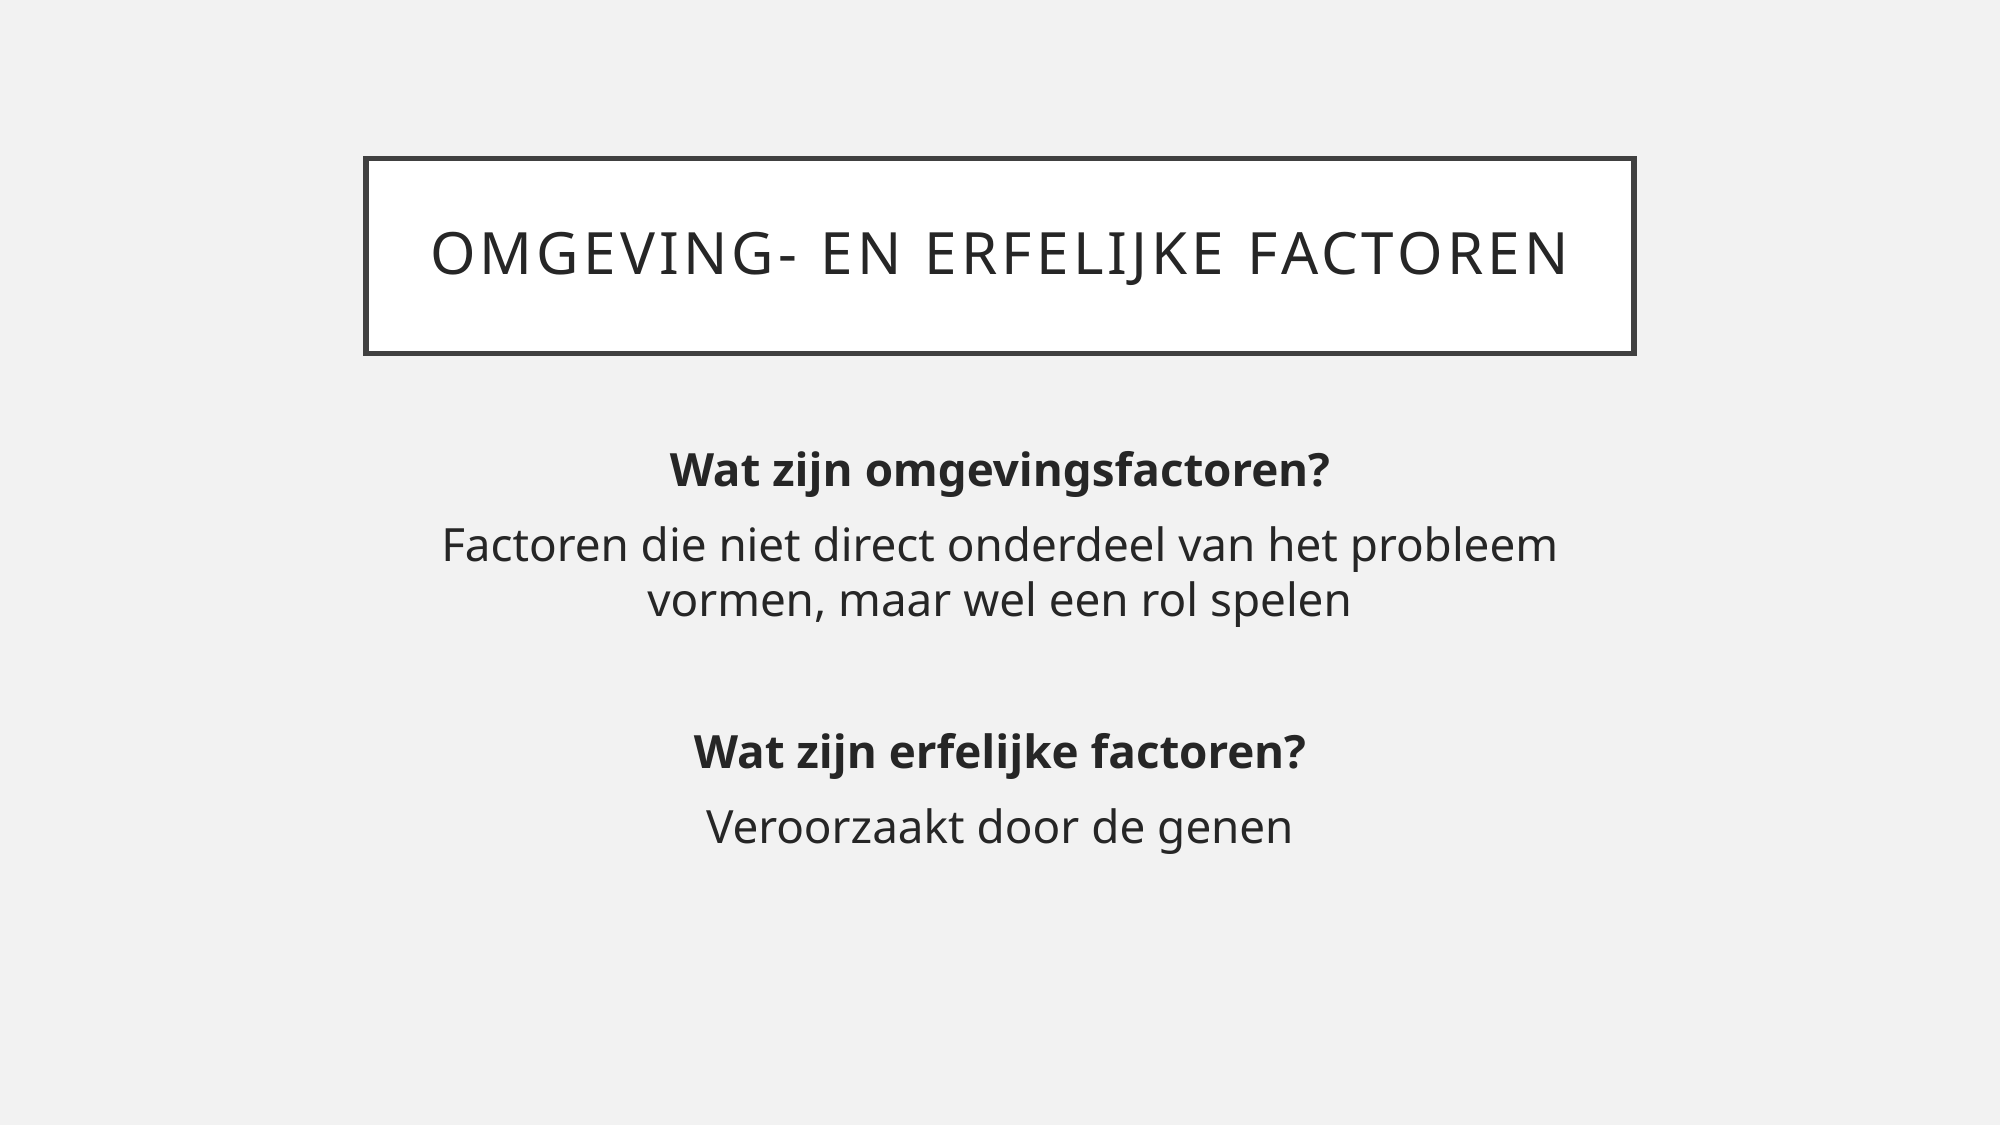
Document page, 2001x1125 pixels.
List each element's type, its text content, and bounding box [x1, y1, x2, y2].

title Omgeving- en erfelijke factoren [363, 156, 1637, 356]
list Wat zijn omgevingsfactoren? Factoren die niet direct onderdeel van het probleem vormen, maar wel een rol spelen Wat zijn erfelijke factoren? Veroorzaakt door de genen [366, 432, 1634, 942]
